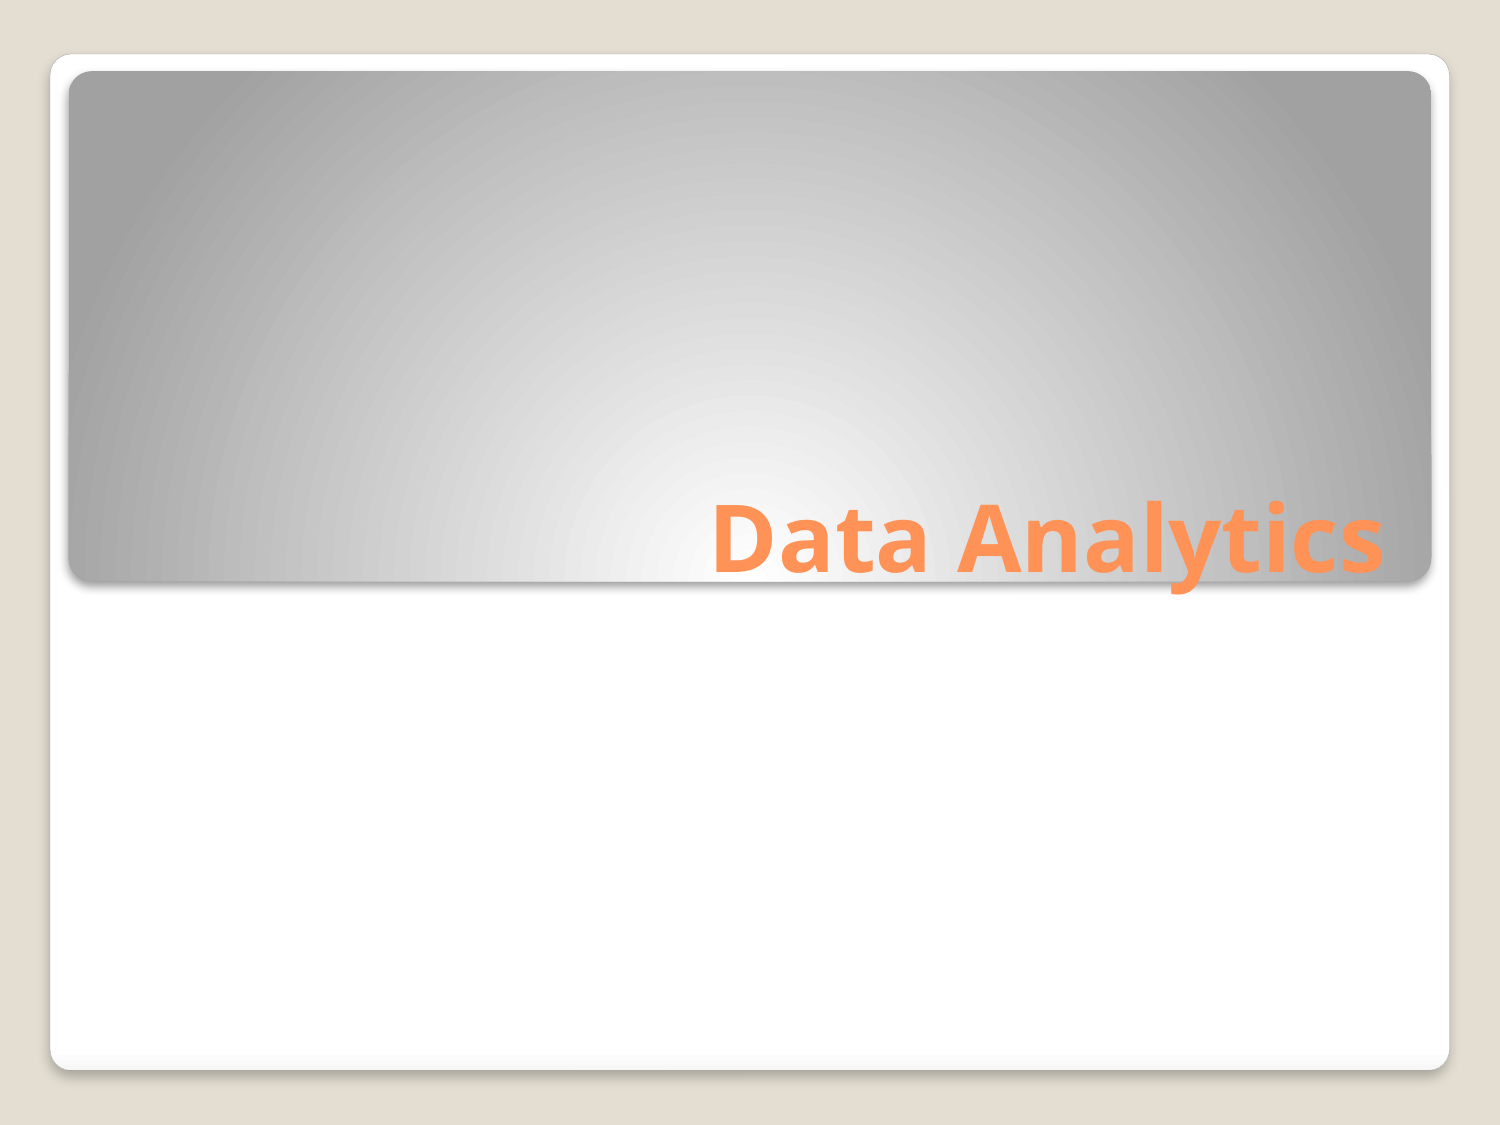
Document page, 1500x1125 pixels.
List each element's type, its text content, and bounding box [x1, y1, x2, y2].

title Data Analytics [118, 298, 1394, 599]
